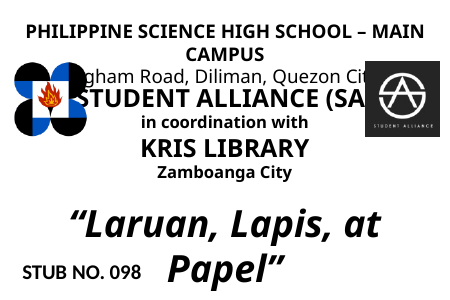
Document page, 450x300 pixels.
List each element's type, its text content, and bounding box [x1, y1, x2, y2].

picture [364, 60, 441, 137]
text_box “Laruan, Lapis, at Papel” [0, 192, 450, 298]
text_box PHILIPPINE SCIENCE HIGH SCHOOL – MAIN CAMPUS Agham Road, Diliman, Quezon City [0, 12, 450, 74]
picture [12, 60, 88, 137]
text_box STUDENT ALLIANCE (SA) in coordination with KRIS LIBRARY Zamboanga City [0, 74, 450, 190]
text_box STUB NO. 098 [7, 251, 213, 292]
